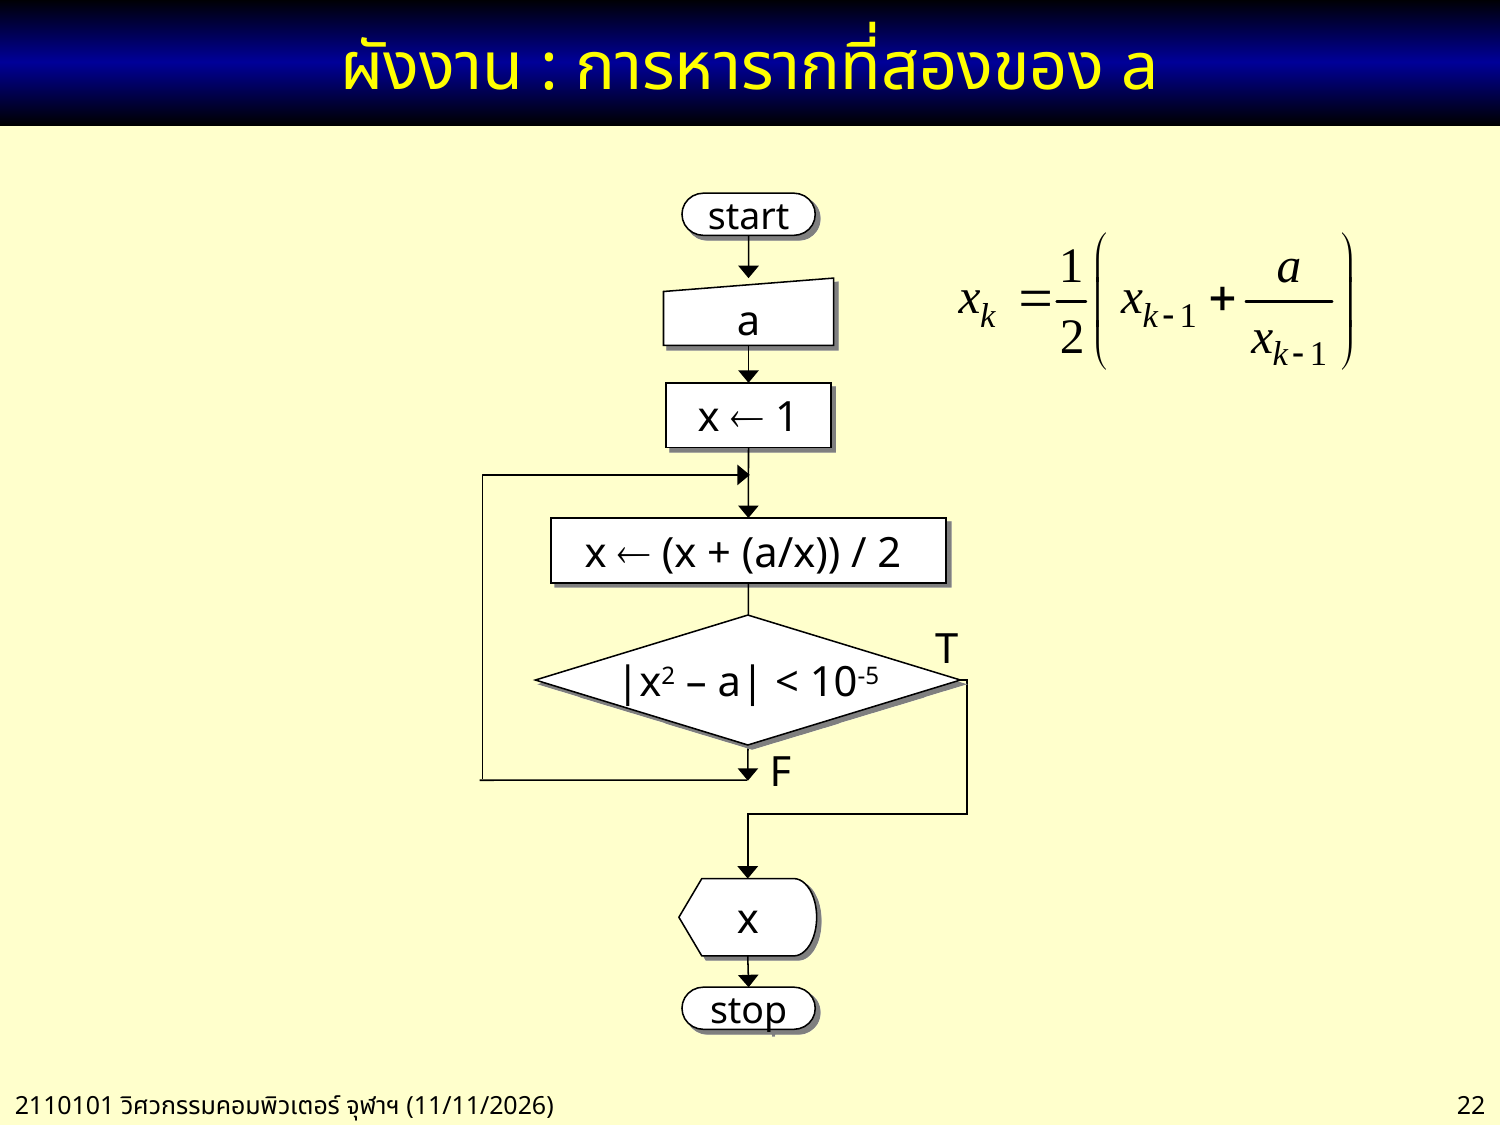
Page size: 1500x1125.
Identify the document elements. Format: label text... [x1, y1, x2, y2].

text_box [681, 955, 816, 1030]
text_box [663, 235, 834, 345]
text_box start [681, 193, 816, 233]
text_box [665, 345, 832, 446]
text_box [482, 474, 648, 779]
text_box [678, 810, 961, 957]
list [946, 219, 1368, 384]
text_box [535, 614, 975, 803]
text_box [550, 447, 947, 584]
title ผังงาน : การหารากที่สองของ a [0, 0, 1500, 126]
